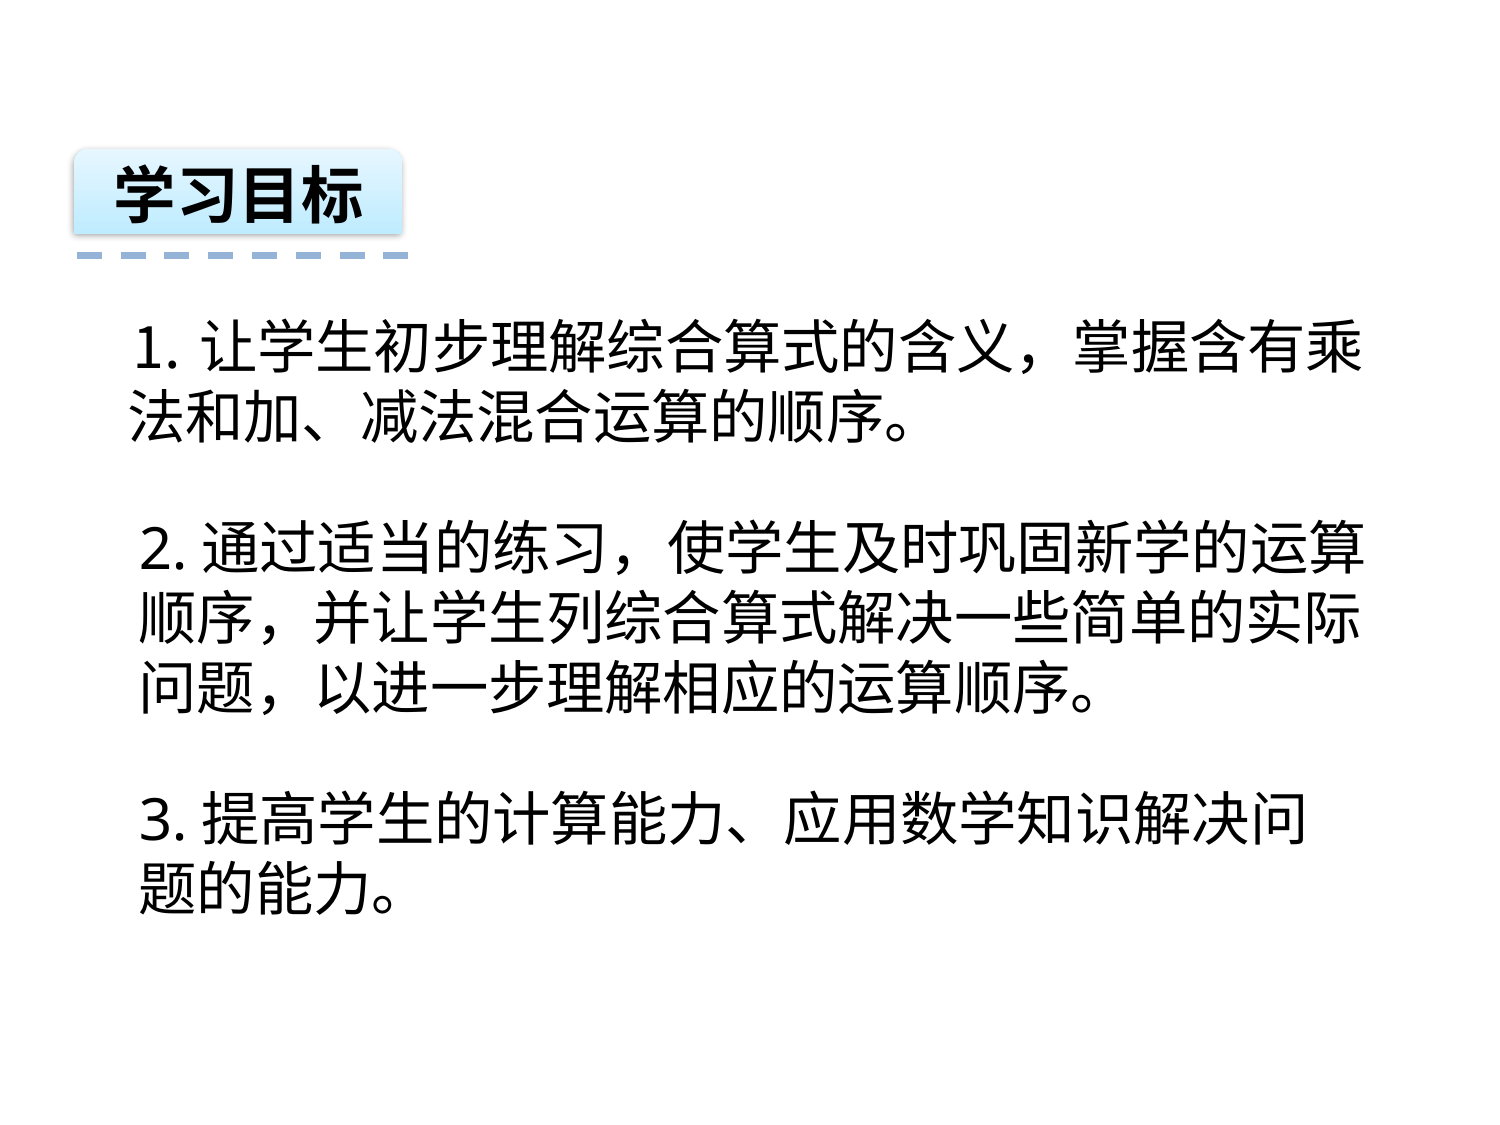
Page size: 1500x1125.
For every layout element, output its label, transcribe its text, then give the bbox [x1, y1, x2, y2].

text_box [73, 148, 408, 256]
text_box 2.通过适当的练习，使学生及时巩固新学的运算顺序，并让学生列综合算式解决一些简单的实际问题，以进一步理解相应的运算顺序。 [123, 503, 1394, 729]
text_box 3.提高学生的计算能力、应用数学知识解决问题的能力。 [123, 774, 1376, 930]
text_box ⒈让学生初步理解综合算式的含义，掌握含有乘法和加、减法混合运算的顺序。 [112, 302, 1405, 458]
